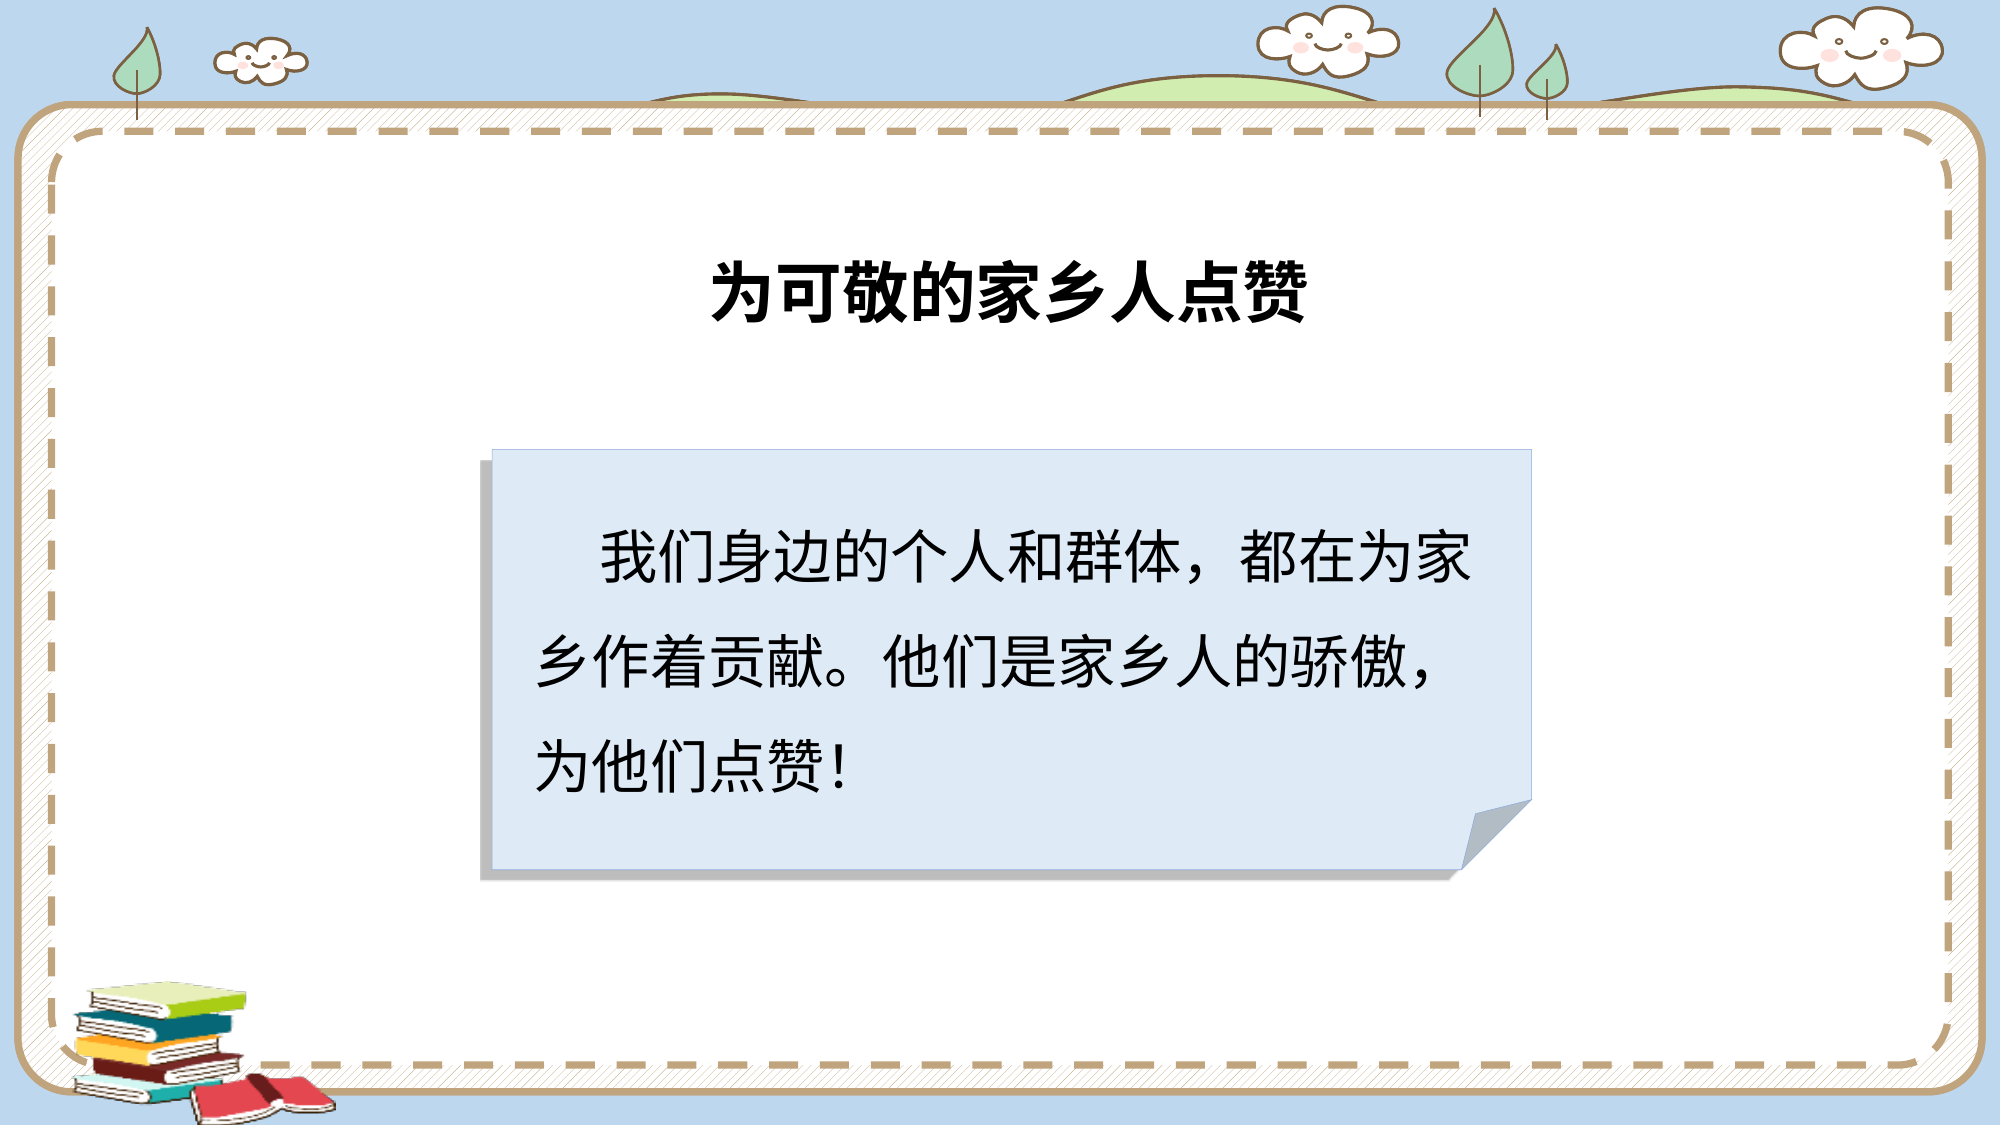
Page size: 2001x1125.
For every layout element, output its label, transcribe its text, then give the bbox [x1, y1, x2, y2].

picture [71, 981, 336, 1125]
text_box 我们身边的个人和群体，都在为家乡作着贡献。他们是家乡人的骄傲，为他们点赞！ [491, 448, 1535, 871]
text_box 为可敬的家乡人点赞 [694, 243, 1325, 339]
